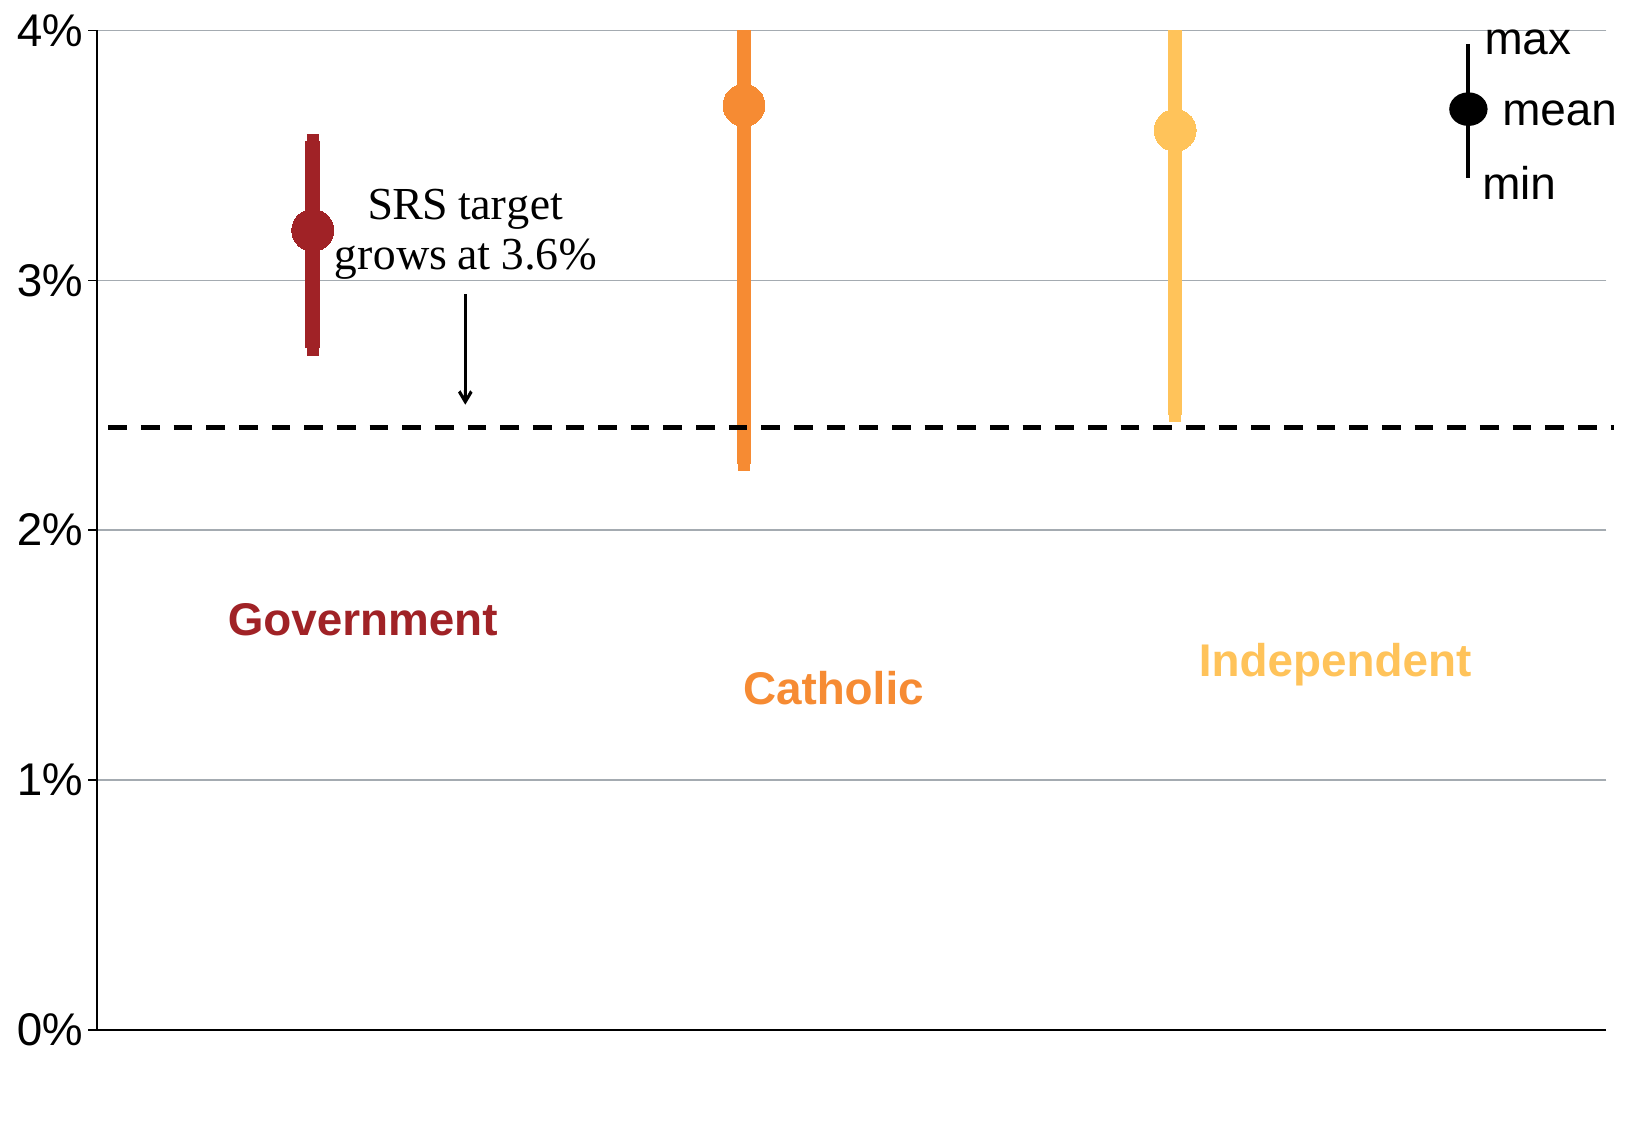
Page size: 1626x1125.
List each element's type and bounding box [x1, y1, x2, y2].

chart [0, 0, 1625, 1078]
